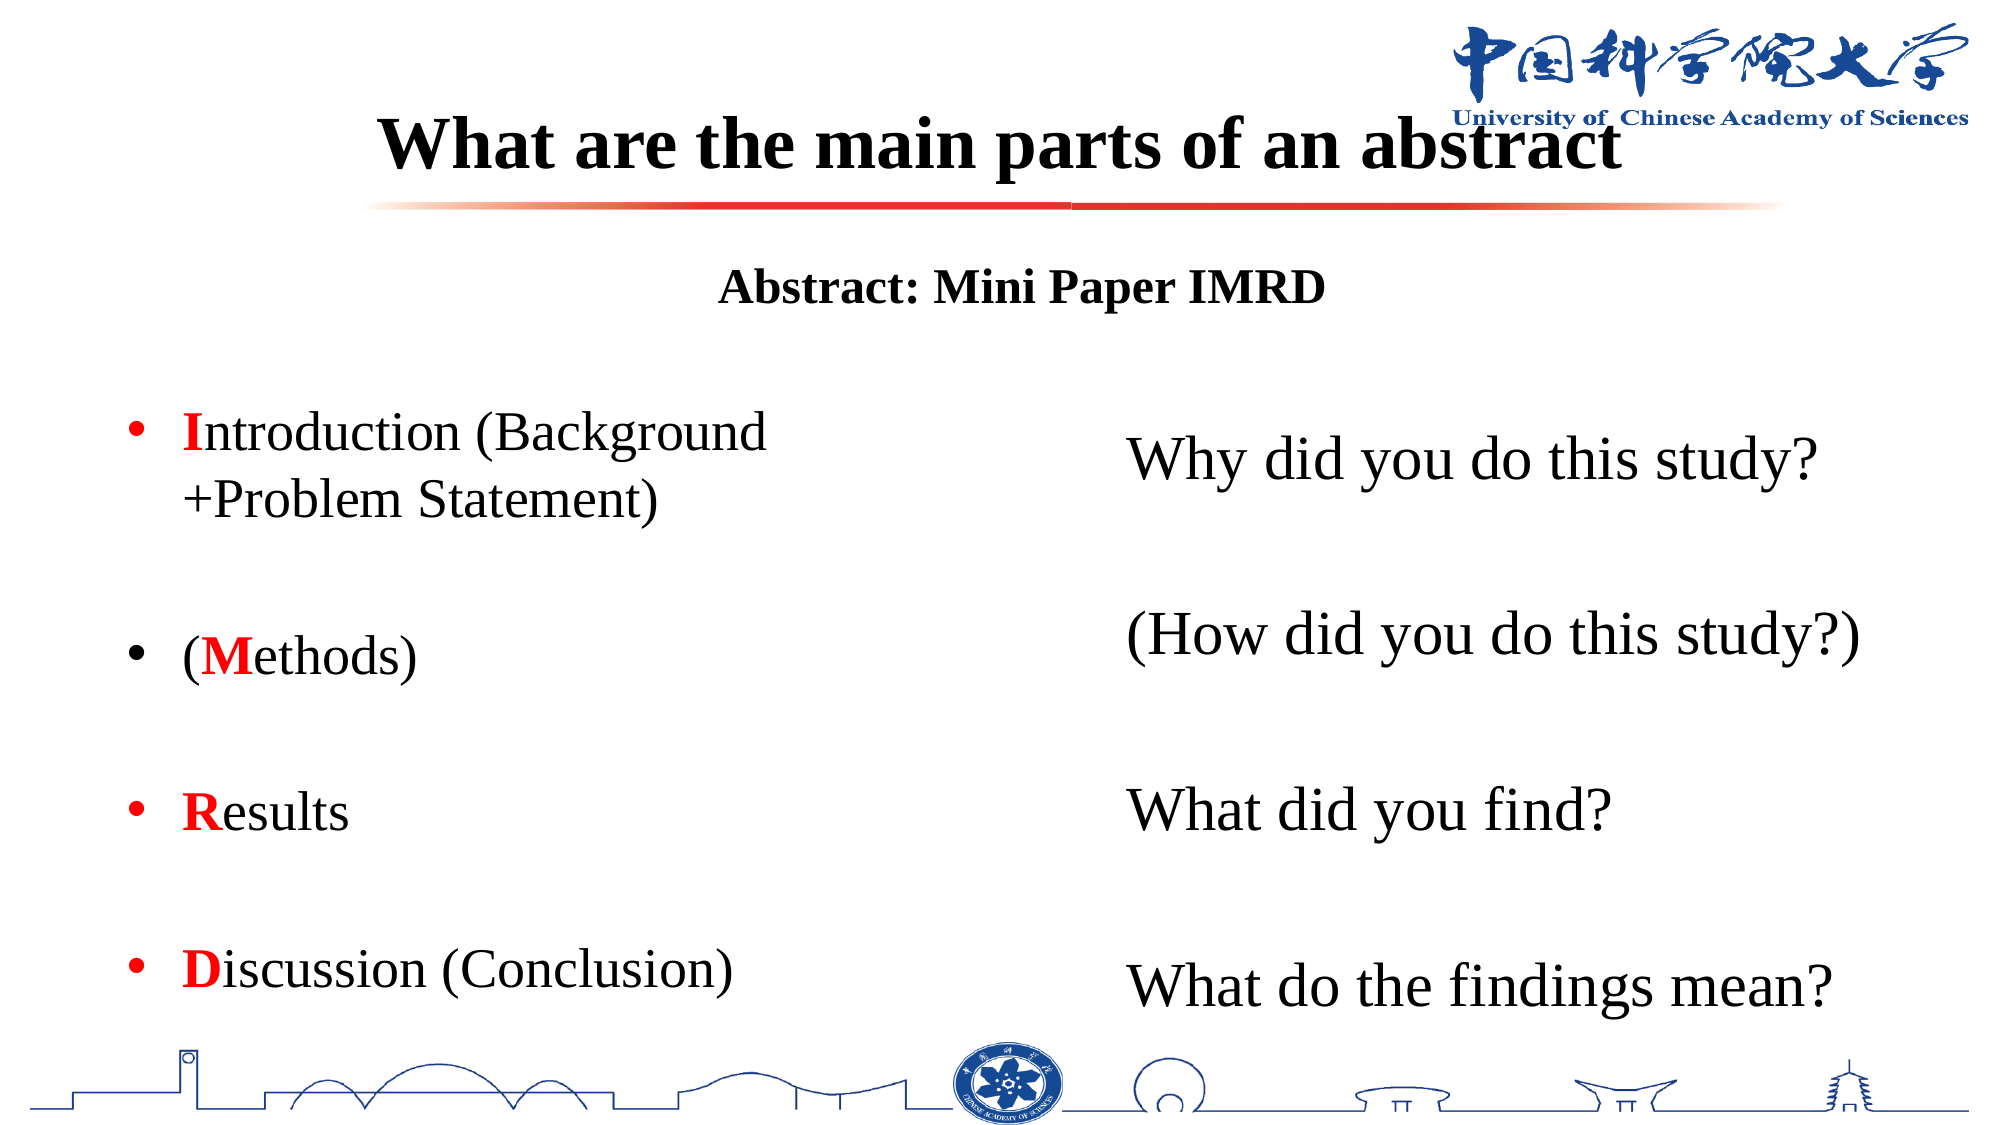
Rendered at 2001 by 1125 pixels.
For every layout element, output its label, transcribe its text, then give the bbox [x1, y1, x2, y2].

picture [30, 1039, 1969, 1125]
picture [1437, 23, 1969, 129]
text_box Abstract: Mini Paper IMRD [703, 245, 1406, 321]
list Introduction (Background +Problem Statement) (Methods) Results Discussion (Conclusion) [111, 386, 1000, 1011]
text_box Why did you do this study? (How did you do this study?) What did you find? What do the findings mean? [1111, 409, 1947, 1028]
title What are the main parts of an abstract [99, 45, 1900, 233]
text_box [334, 202, 1816, 210]
